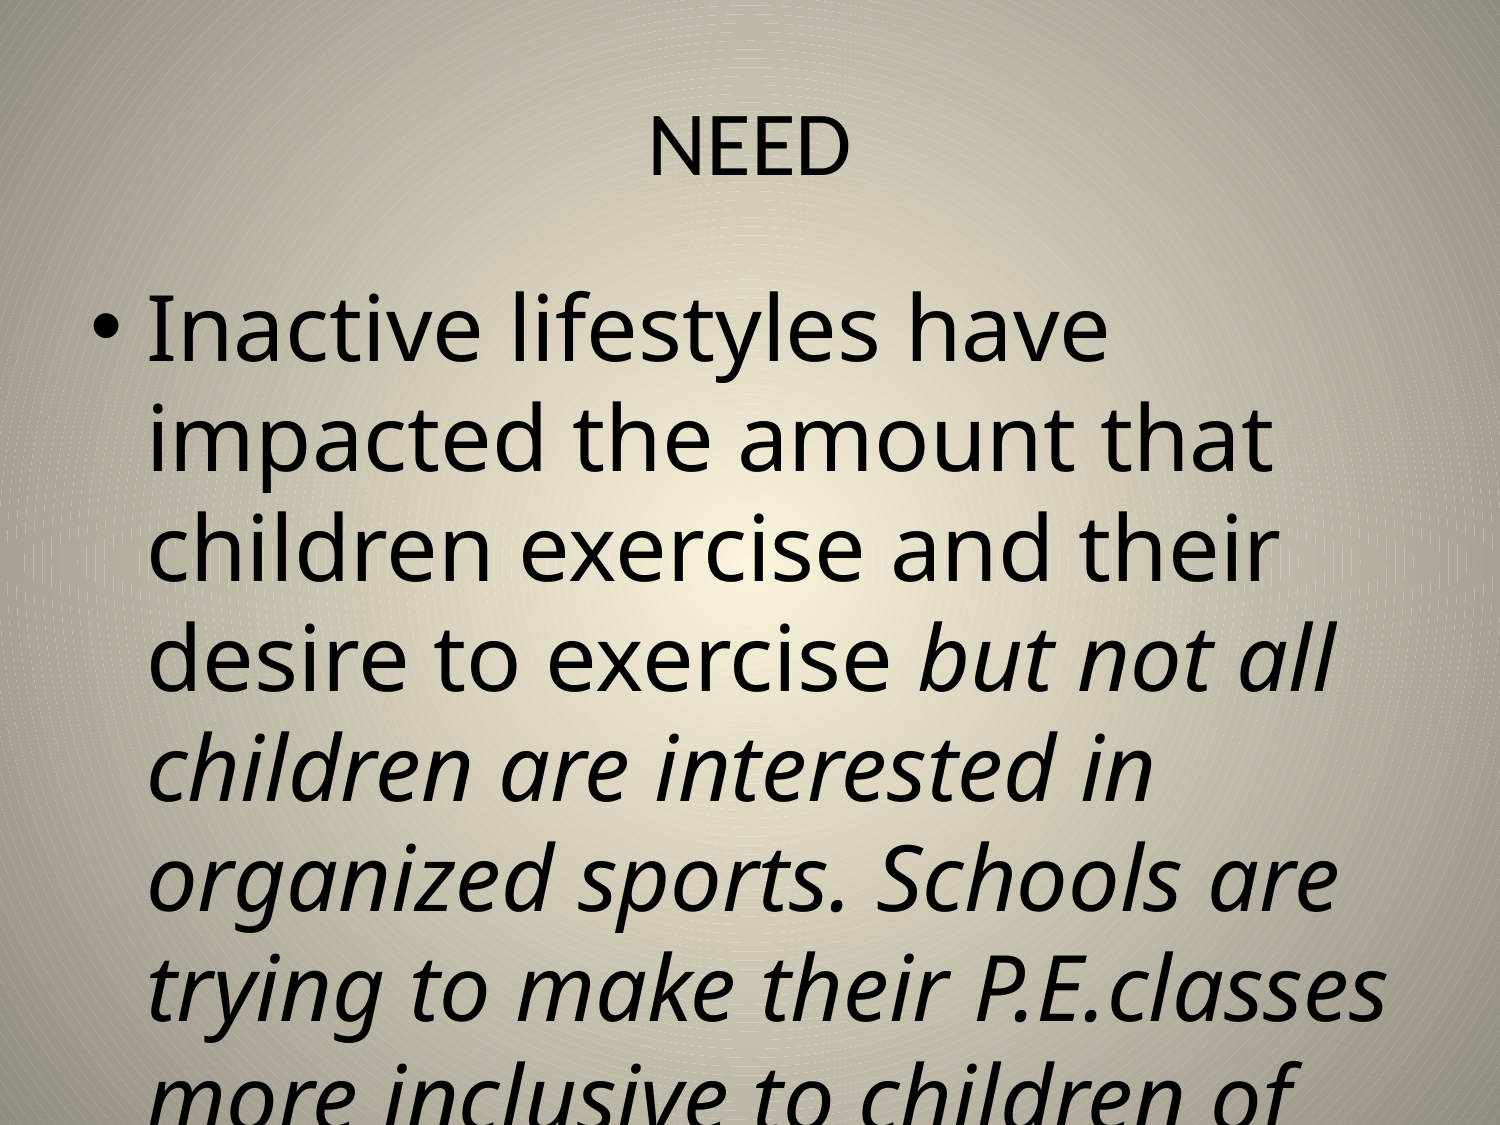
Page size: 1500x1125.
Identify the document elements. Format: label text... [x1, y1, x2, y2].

title NEED [75, 45, 1425, 233]
list Inactive lifestyles have impacted the amount that children exercise and their desire to exercise but not all children are interested in organized sports. Schools are trying to make their P.E.classes more inclusive to children of different sizes, abilities and interests. [75, 262, 1425, 1005]
